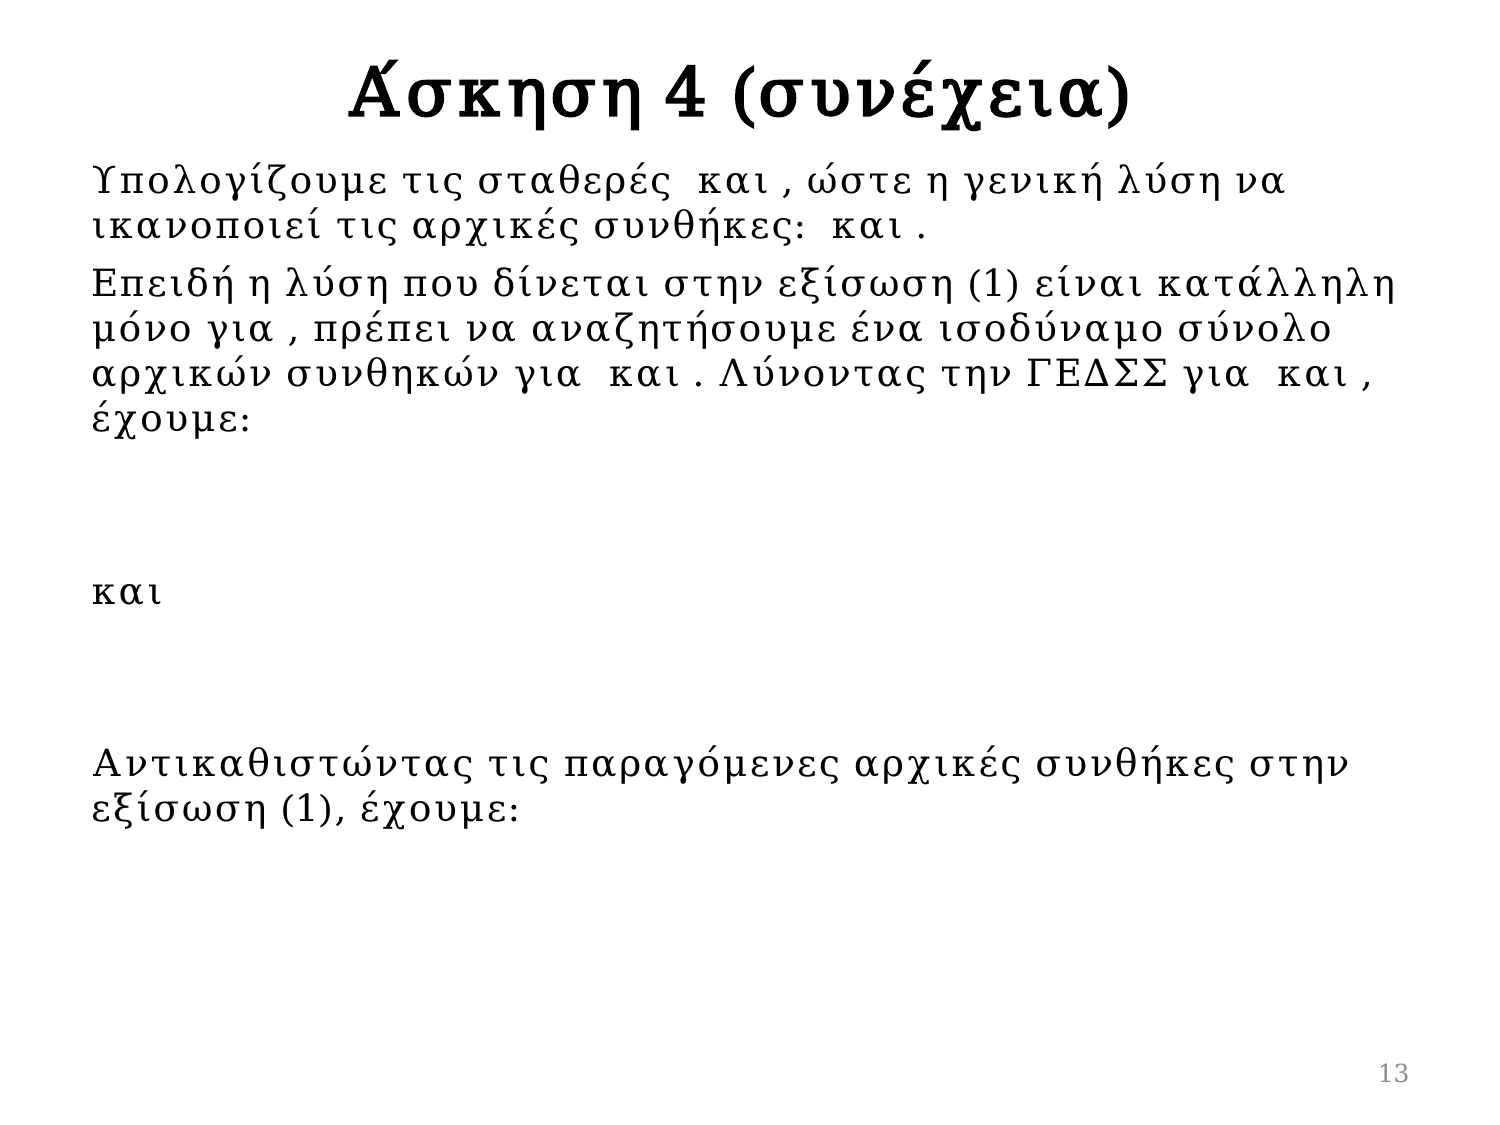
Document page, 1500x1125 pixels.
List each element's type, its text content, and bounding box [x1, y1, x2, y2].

title Άσκηση 4 (συνέχεια) [75, 19, 1425, 159]
slide_number 13 [1222, 1042, 1425, 1103]
